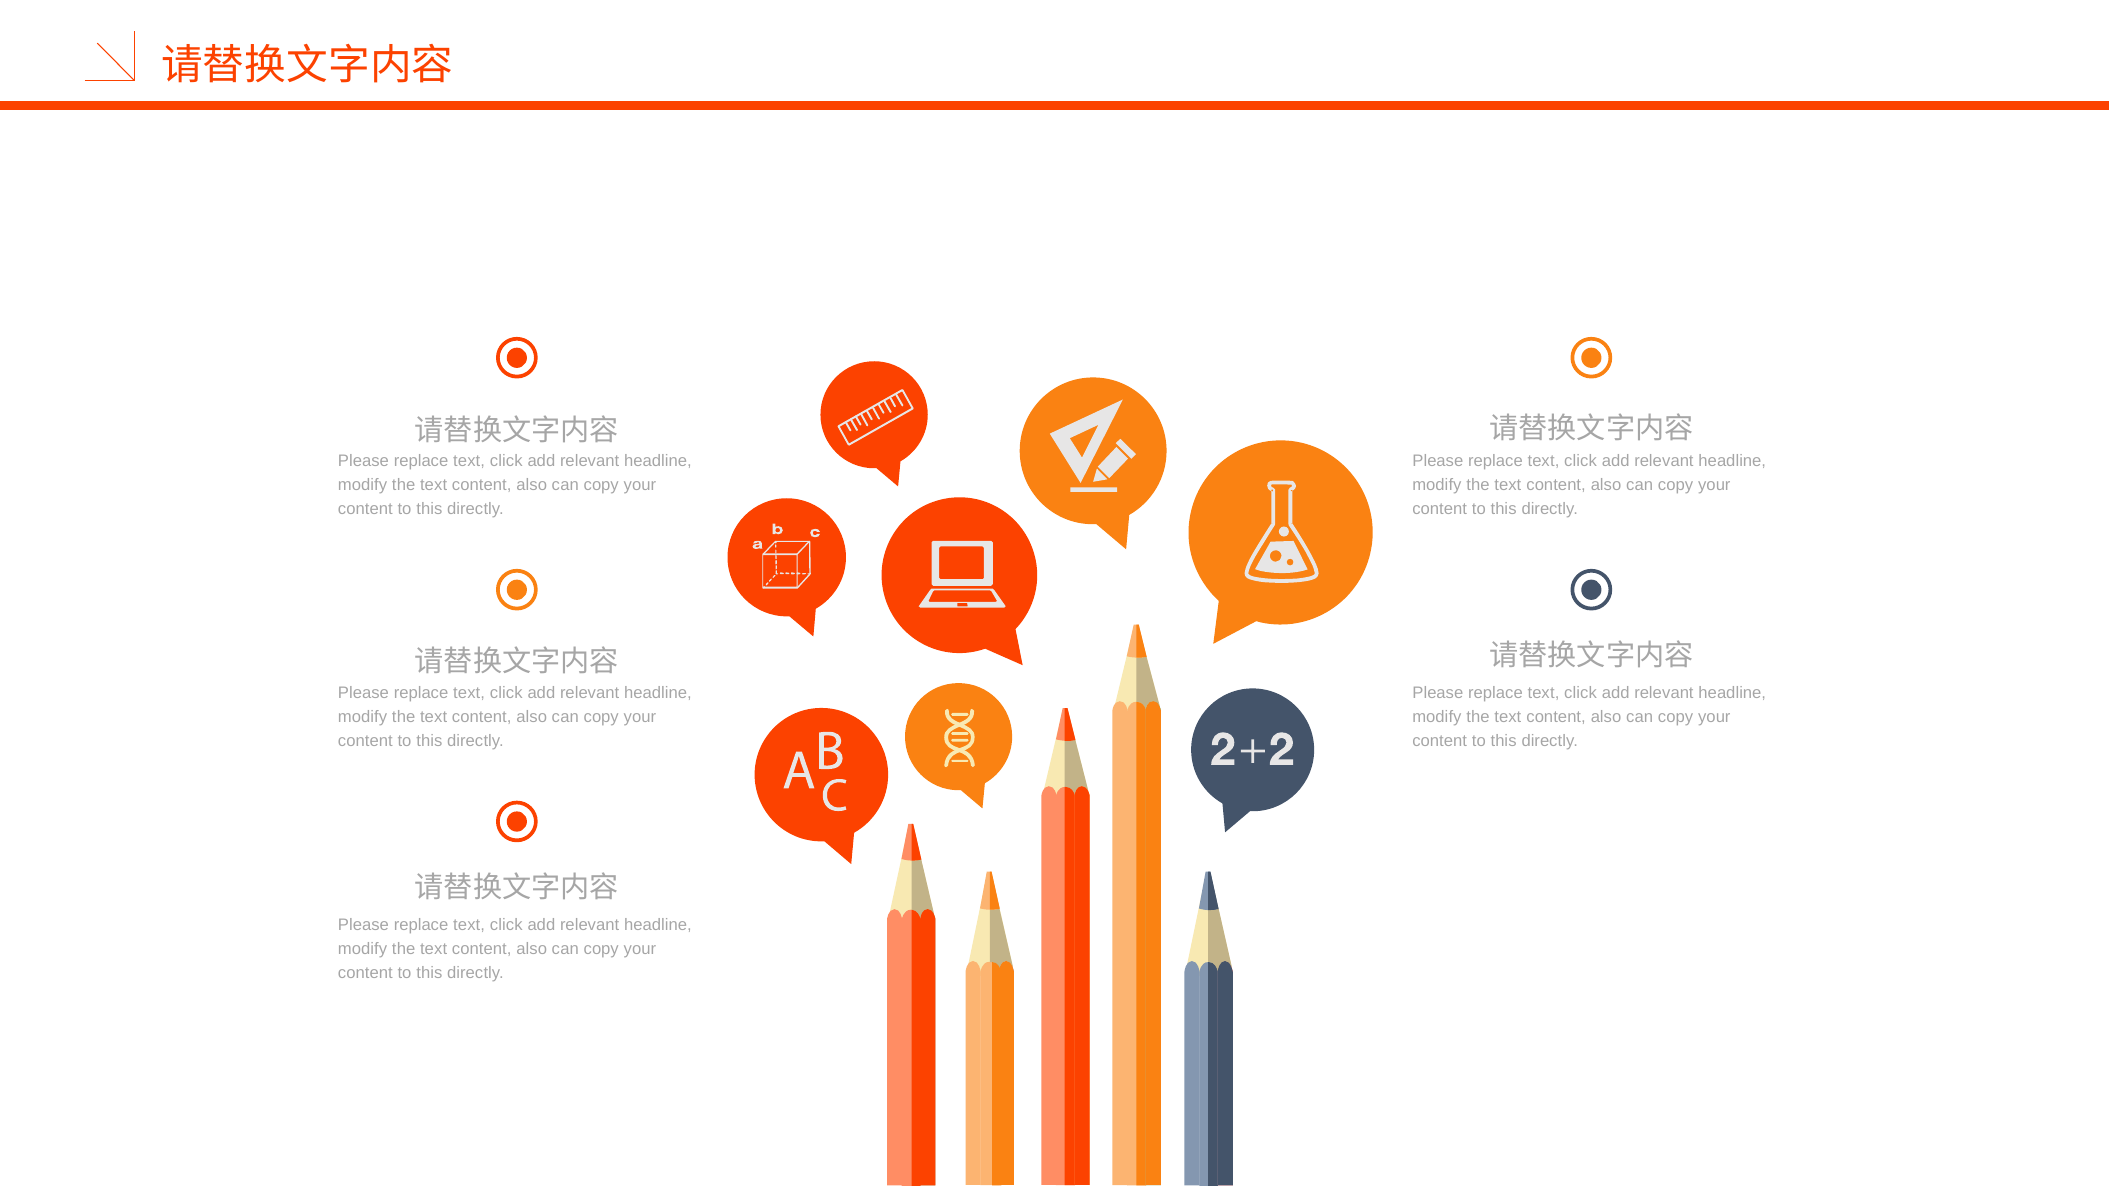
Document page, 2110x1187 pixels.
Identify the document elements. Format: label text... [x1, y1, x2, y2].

text_box 请替换文字内容 [145, 22, 500, 94]
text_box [1112, 624, 1161, 1186]
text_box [727, 498, 846, 637]
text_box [1412, 629, 1771, 749]
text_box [337, 404, 696, 517]
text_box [965, 871, 1014, 1186]
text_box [1191, 688, 1315, 833]
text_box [872, 488, 1043, 666]
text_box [754, 707, 889, 865]
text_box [1184, 871, 1233, 1186]
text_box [904, 683, 1013, 809]
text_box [1019, 377, 1167, 550]
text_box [820, 361, 928, 487]
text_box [337, 861, 696, 981]
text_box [1183, 431, 1382, 644]
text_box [495, 800, 538, 843]
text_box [1412, 402, 1771, 517]
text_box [1570, 568, 1613, 611]
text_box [1041, 707, 1090, 1186]
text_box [337, 634, 696, 749]
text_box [495, 568, 538, 611]
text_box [1570, 336, 1613, 379]
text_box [495, 336, 538, 379]
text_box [887, 823, 936, 1186]
